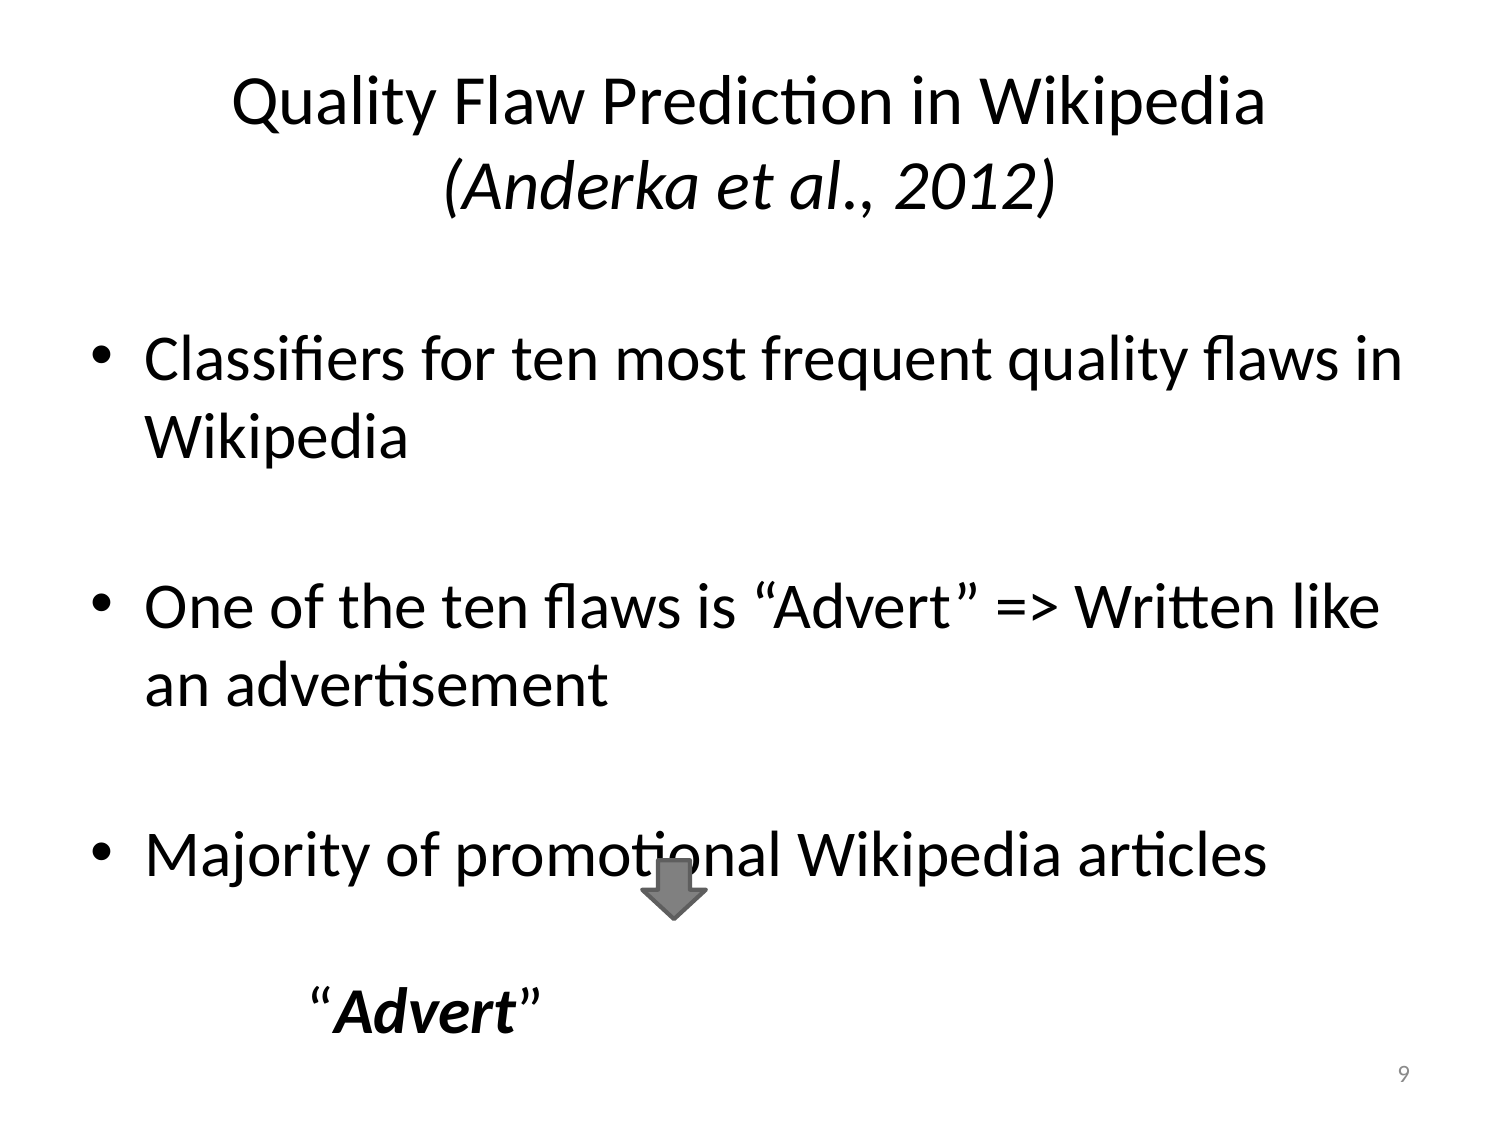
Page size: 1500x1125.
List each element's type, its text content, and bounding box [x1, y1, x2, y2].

slide_number 9 [1074, 1042, 1425, 1103]
title Quality Flaw Prediction in Wikipedia (Anderka et al., 2012) [75, 45, 1425, 233]
list Classifiers for ten most frequent quality flaws in Wikipedia One of the ten flaws is “Advert” => Written like an advertisement Majority of promotional Wikipedia articles “Advert” [75, 307, 1425, 1059]
text_box [640, 858, 708, 921]
